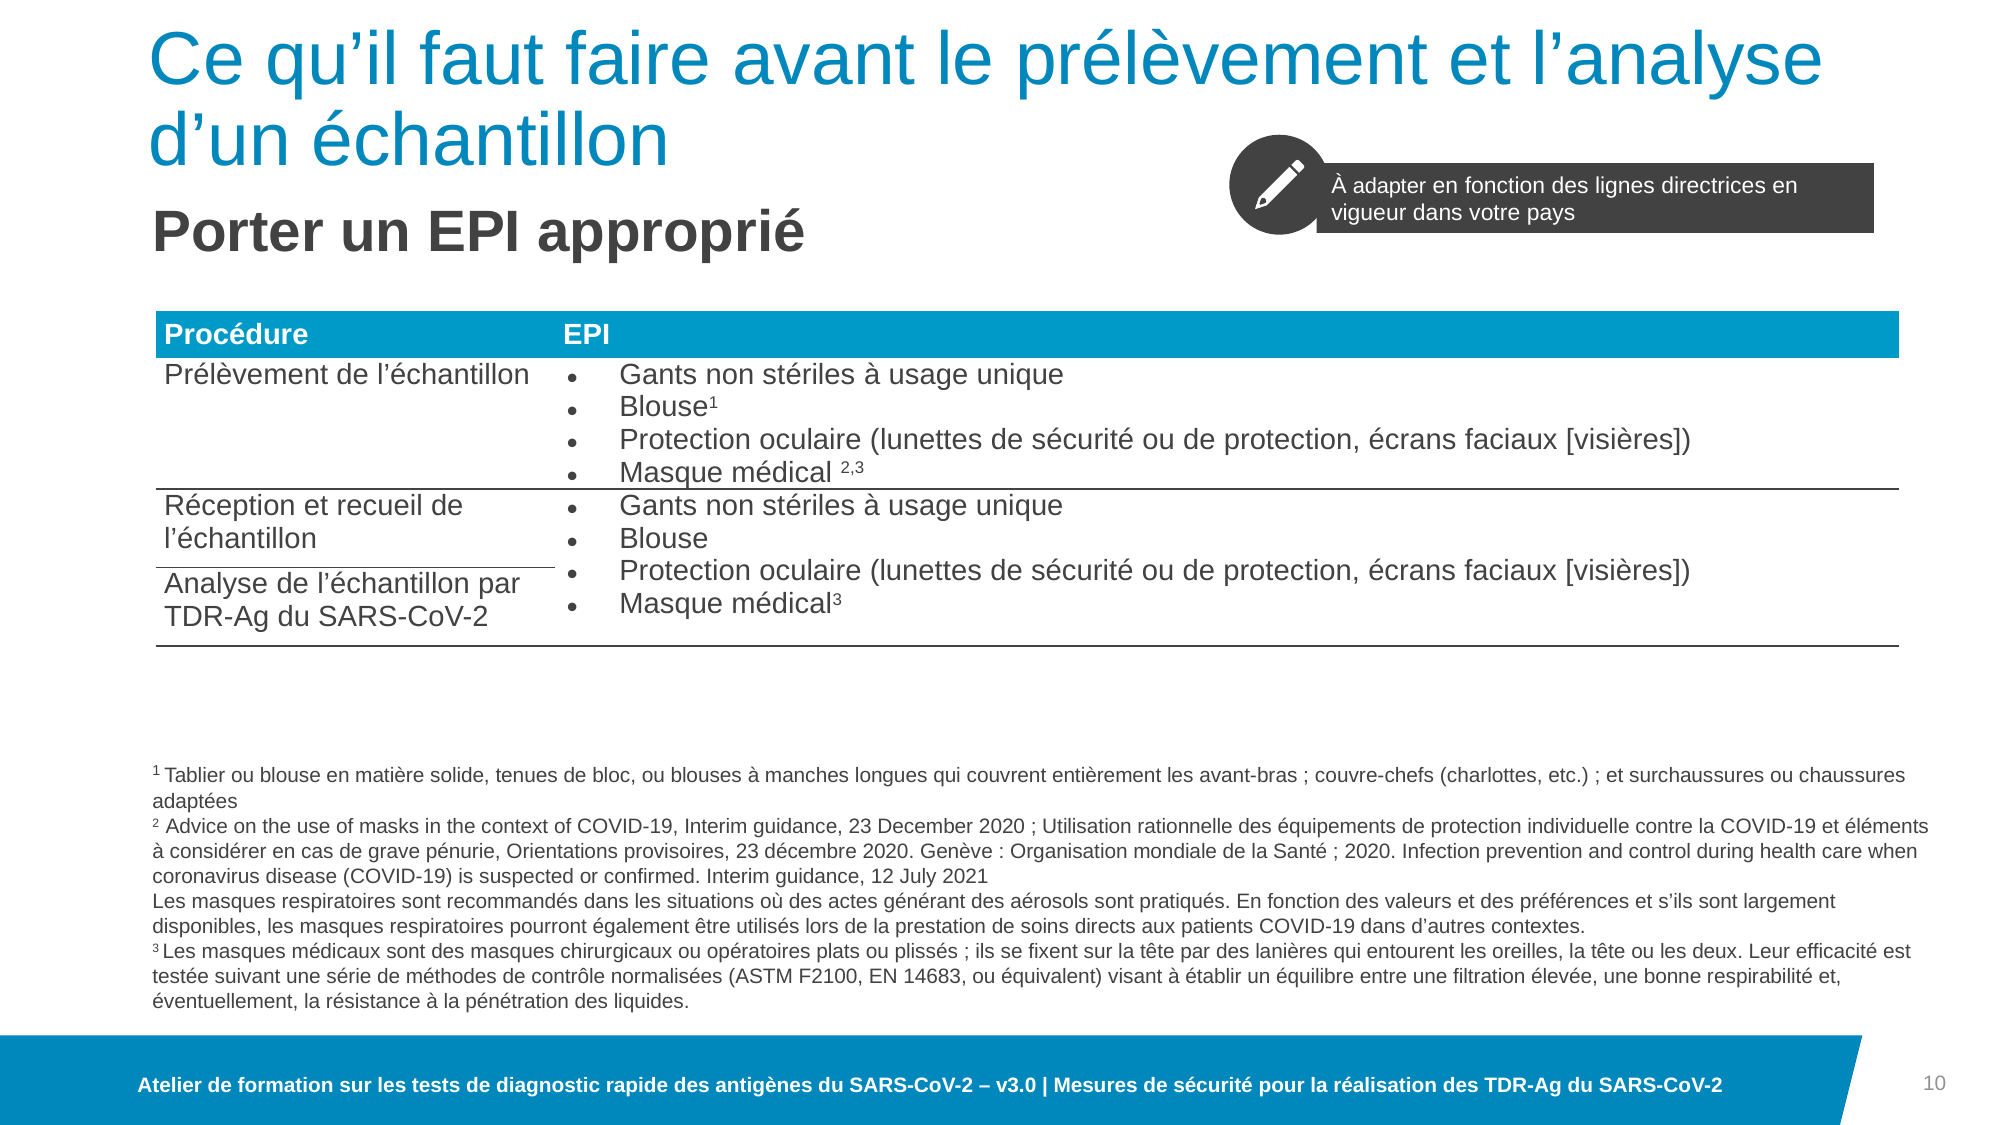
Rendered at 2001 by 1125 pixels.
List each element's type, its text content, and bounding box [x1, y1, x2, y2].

title Ce qu’il faut faire avant le prélèvement et l’analyse d’un échantillon [149, 27, 1874, 183]
table_cell Analyse de l’échantillon par TDR-Ag du SARS-CoV-2 [156, 568, 555, 645]
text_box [1230, 135, 1874, 234]
slide_number 10 [1862, 1045, 1947, 1125]
table_cell Réception et recueil de l’échantillon [156, 490, 555, 567]
list Porter un EPI approprié [137, 185, 1838, 720]
table_cell Prélèvement de l’échantillon [156, 358, 555, 488]
table_header Procédure [156, 311, 555, 358]
table_cell Gants non stériles à usage unique Blouse1 Protection oculaire (lunettes de sécurité ou de protection, écrans faciaux [visières]) Masque médical 2,3 [555, 358, 1899, 488]
table_cell Gants non stériles à usage unique Blouse Protection oculaire (lunettes de sécurité ou de protection, écrans faciaux [visières]) Masque médical3 [555, 490, 1899, 645]
text_box 1 Tablier ou blouse en matière solide, tenues de bloc, ou blouses à manches longues qui couvrent entièrement les avant-bras ; couvre-chefs (charlottes, etc.) ; et surchaussures ou chaussures adaptées 2 Advice on the use of masks in the context of COVID-19, Interim guidance, 23 December 2020 ; Utilisation rationnelle des équipements de protection individuelle contre la COVID-19 et éléments à considérer en cas de grave pénurie, Orientations provisoires, 23 décembre 2020. Genève : Organisation mondiale de la Santé ; 2020. Infection prevention and control during health care when coronavirus disease (‎COVID-19)‎ is suspected or confirmed. Interim guidance, 12 July 2021 Les masques respiratoires sont recommandés dans les situations où des actes générant des aérosols sont pratiqués. En fonction des valeurs et des préférences et s’ils sont largement disponibles, les masques respiratoires pourront également être utilisés lors de la prestation de soins directs aux patients COVID-19 dans d’autres contextes. 3 Les masques médicaux sont des masques chirurgicaux ou opératoires plats ou plissés ; ils se fixent sur la tête par des lanières qui entourent les oreilles, la tête ou les deux. Leur efficacité est testée suivant une série de méthodes de contrôle normalisées (ASTM F2100, EN 14683, ou équivalent) visant à établir un équilibre entre une filtration élevée, une bonne respirabilité et, éventuellement, la résistance à la pénétration des liquides. [137, 720, 1956, 1045]
footer Atelier de formation sur les tests de diagnostic rapide des antigènes du SARS-CoV-2 – v3.0 | Mesures de sécurité pour la réalisation des TDR-Ag du SARS-CoV-2 [137, 1042, 1762, 1125]
table_header EPI [555, 311, 1899, 358]
